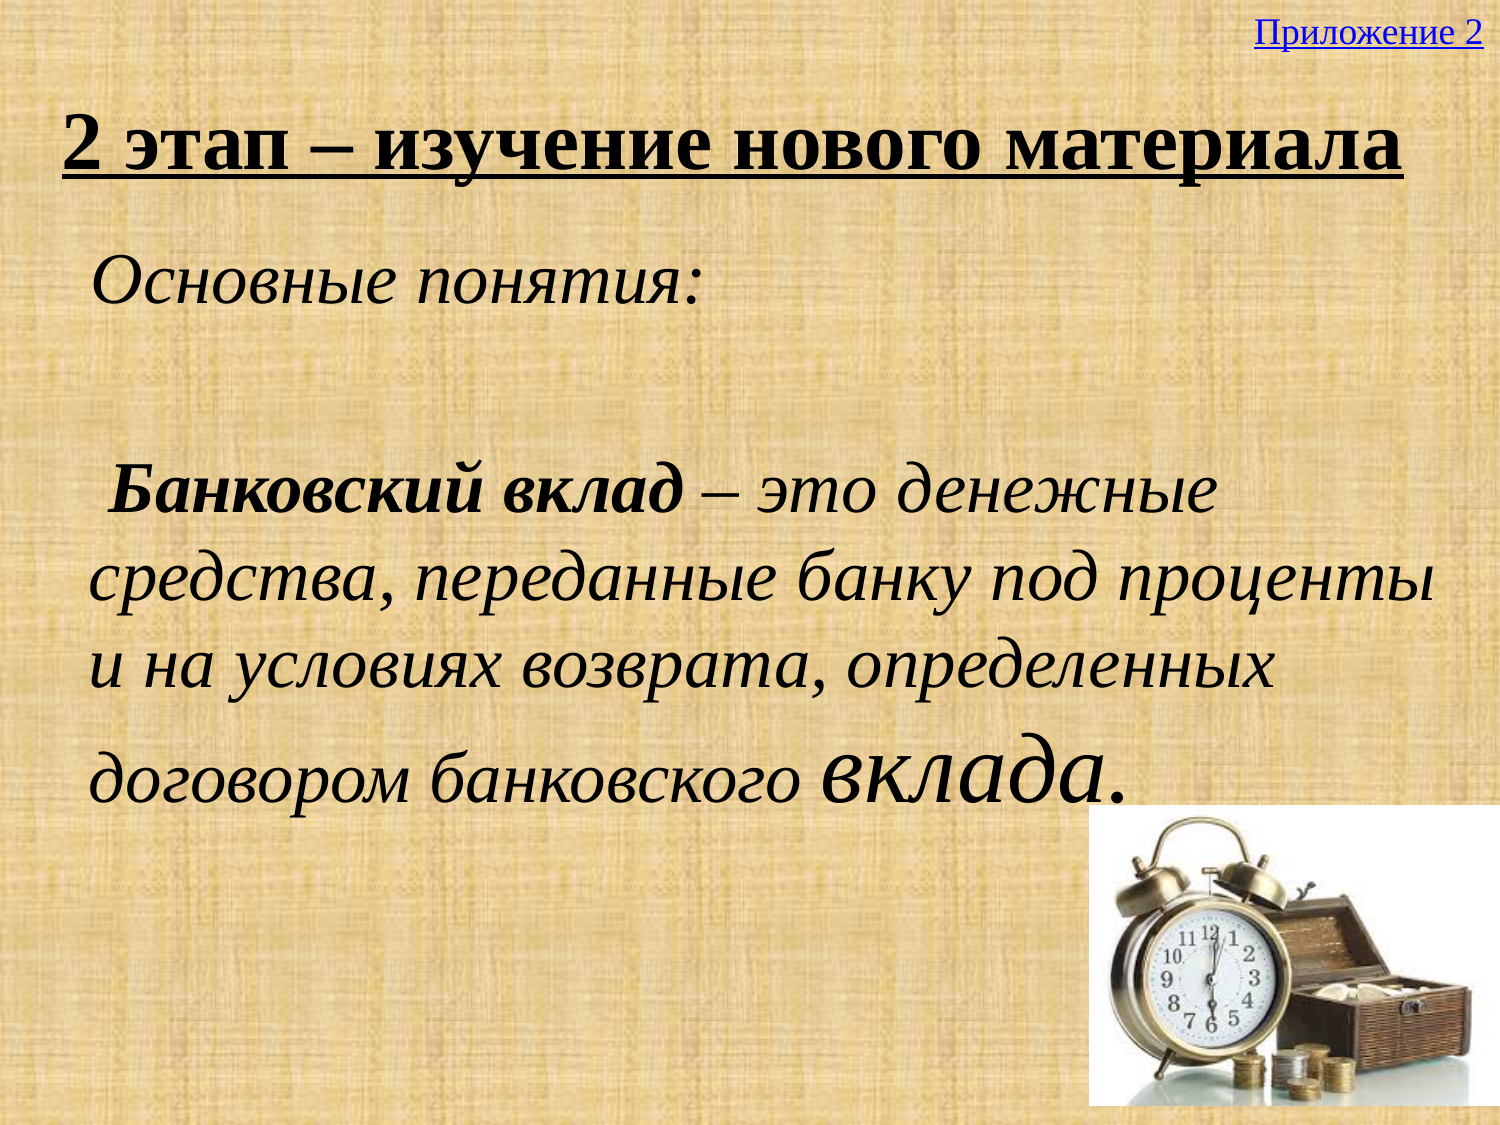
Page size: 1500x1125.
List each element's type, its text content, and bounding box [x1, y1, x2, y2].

list Основные понятия: Банковский вклад – это денежные средства, переданные банку под проценты и на условиях возврата, определенных договором банковского вклада. [58, 222, 1454, 926]
text_box Приложение 2 [1239, 0, 1499, 60]
title 2 этап – изучение нового материала [40, 42, 1426, 231]
picture [0, 0, 1500, 1125]
